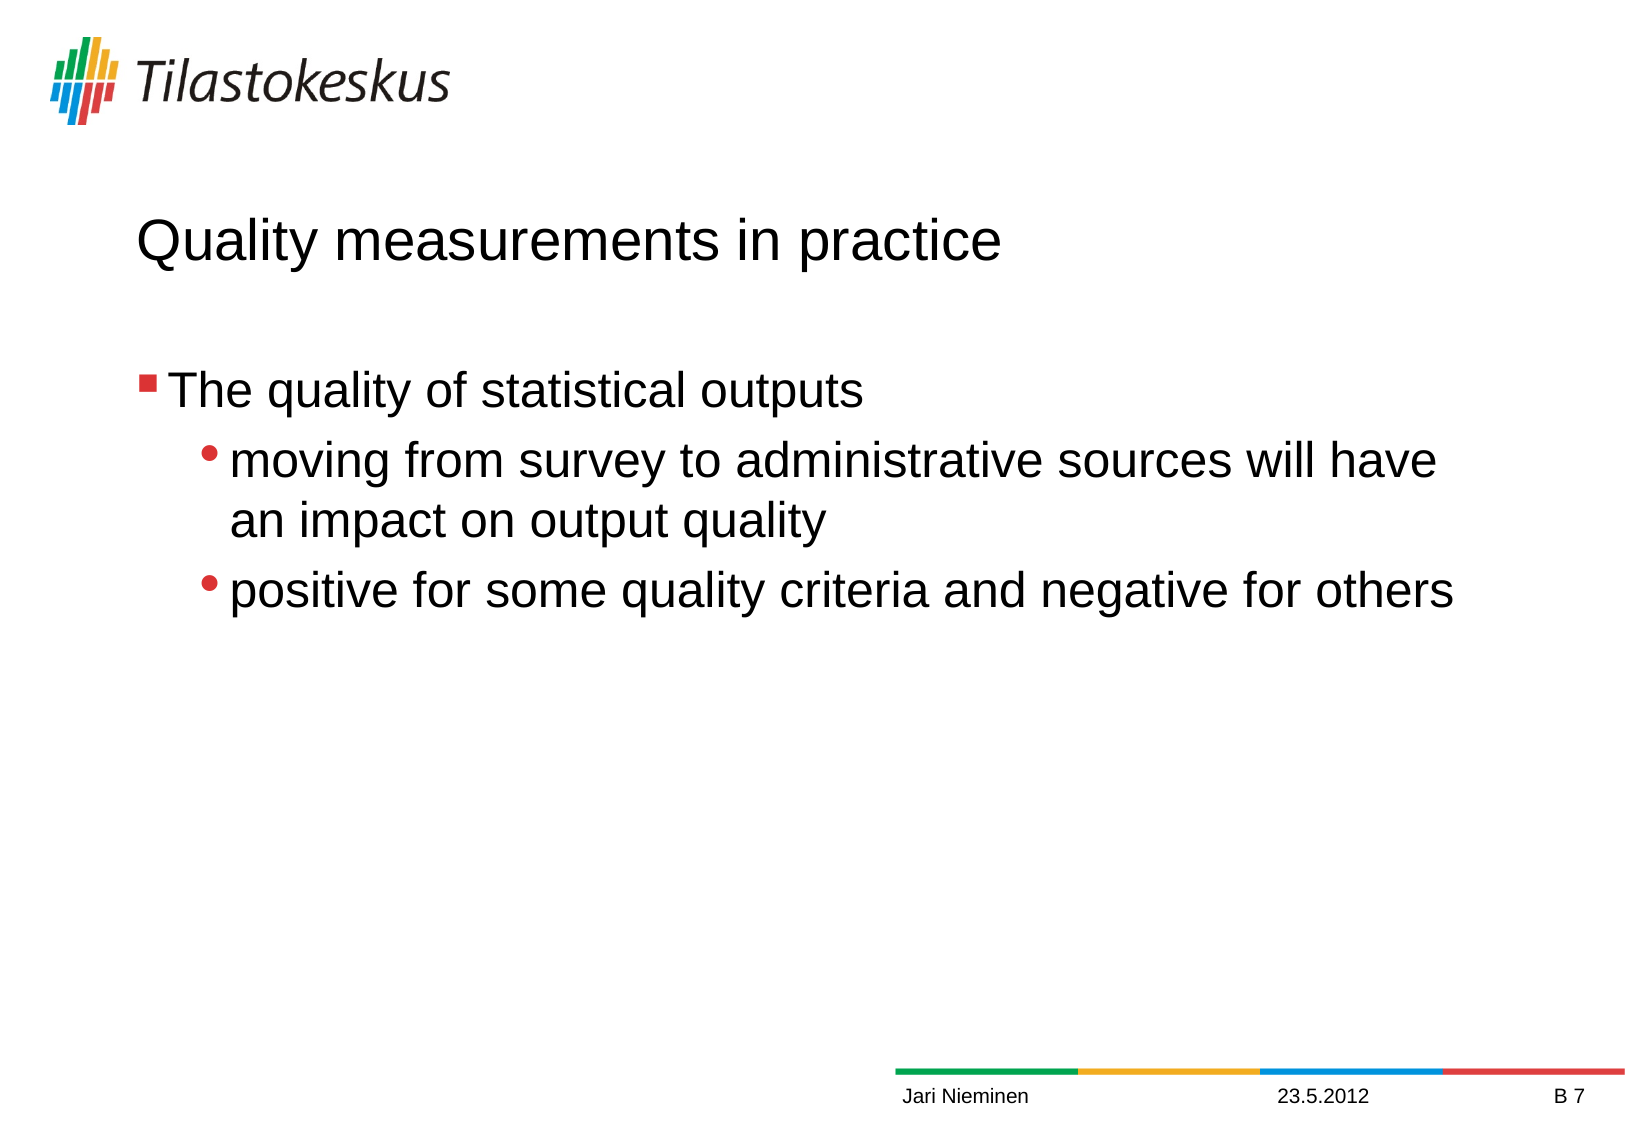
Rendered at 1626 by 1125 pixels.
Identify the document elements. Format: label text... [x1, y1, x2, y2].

footer Jari Nieminen [887, 1074, 1251, 1125]
slide_number B 7 [1509, 1074, 1601, 1125]
list The quality of statistical outputs moving from survey to administrative sources will have an impact on output quality positive for some quality criteria and negative for others [121, 349, 1504, 1001]
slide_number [1262, 1074, 1509, 1125]
picture [50, 37, 450, 125]
title Quality measurements in practice [121, 137, 1504, 338]
